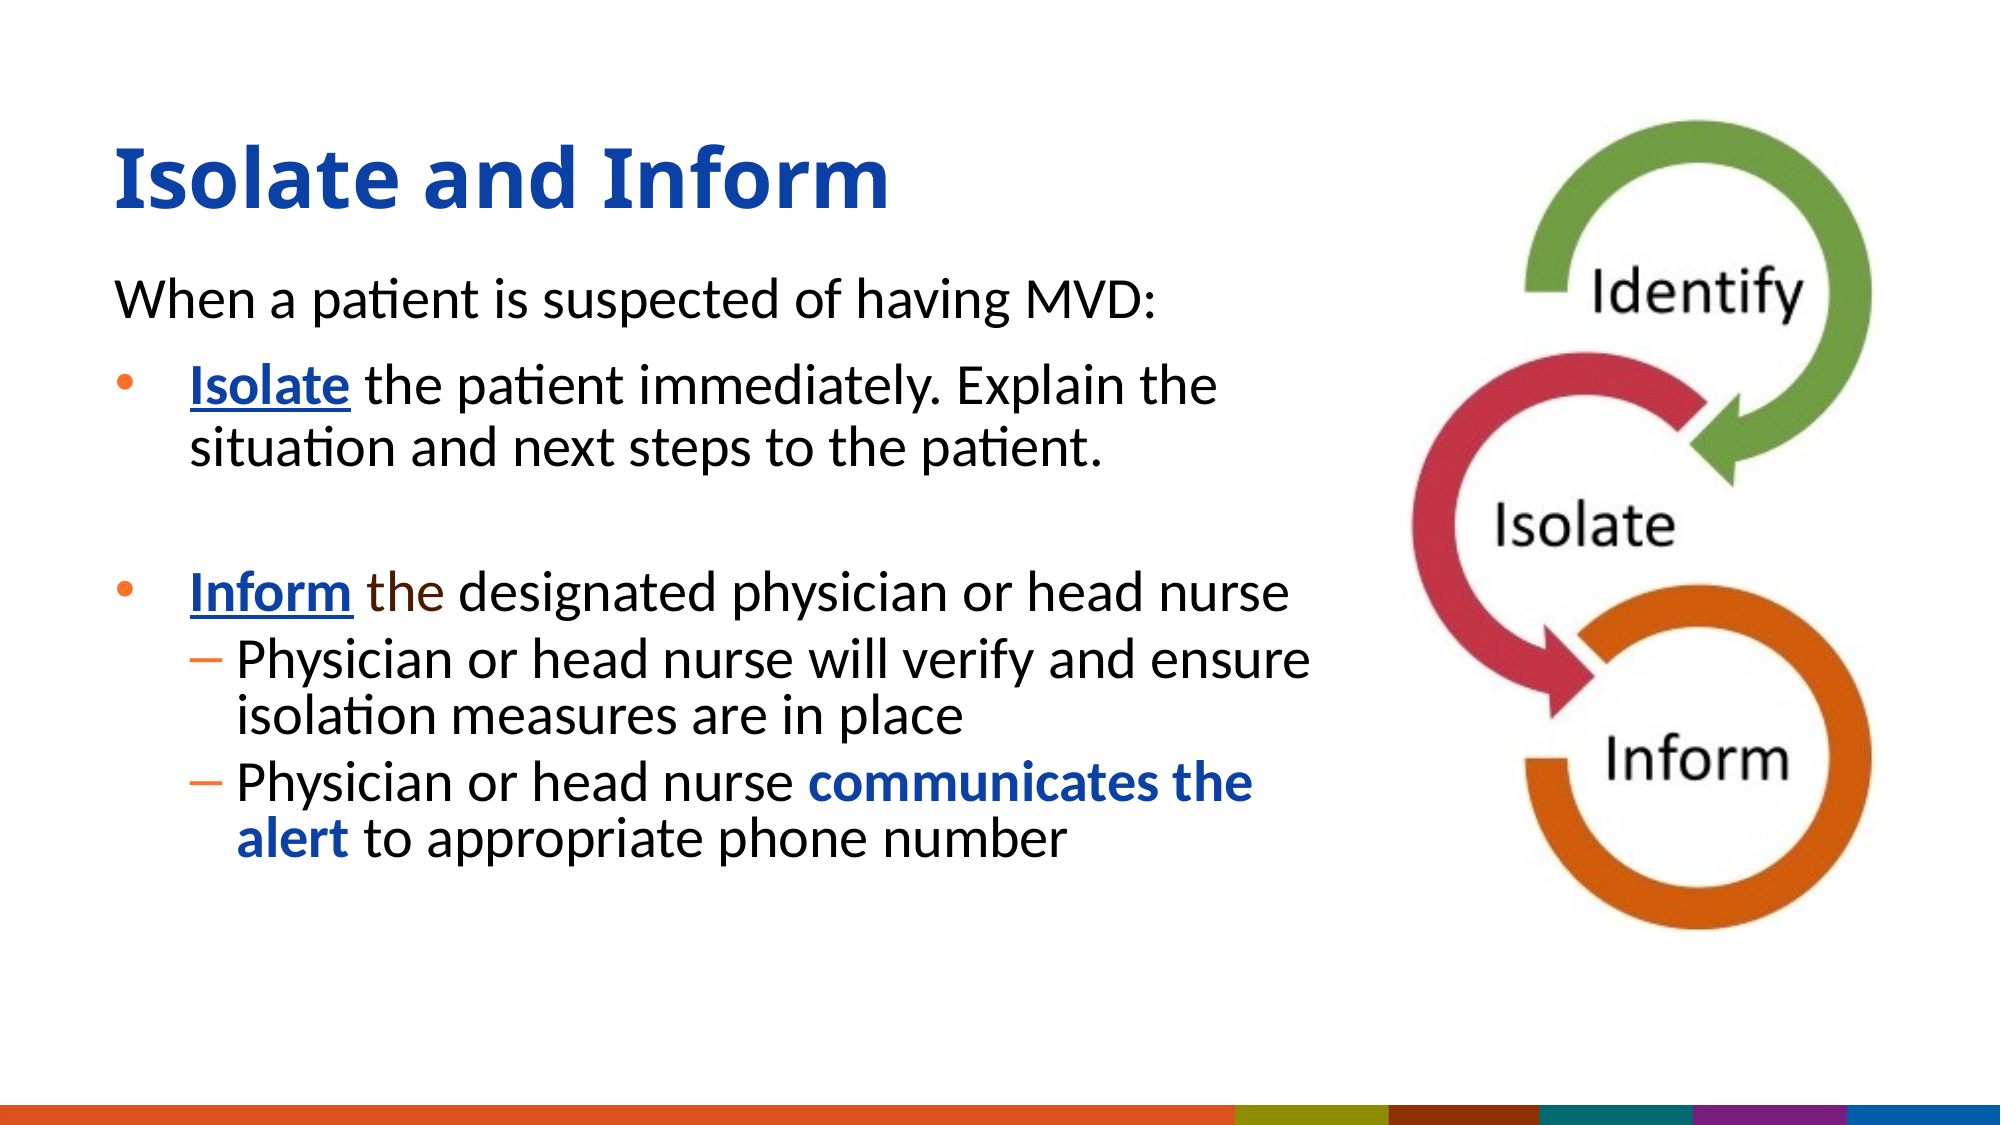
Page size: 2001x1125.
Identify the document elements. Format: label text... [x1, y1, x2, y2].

title Isolate and Inform [99, 45, 1900, 233]
list When a patient is suspected of having MVD: Isolate the patient immediately. Explain the situation and next steps to the patient. Inform the designated physician or head nurse Physician or head nurse will verify and ensure isolation measures are in place Physician or head nurse communicates the alert to appropriate phone number [99, 261, 1331, 947]
picture [1398, 116, 1883, 933]
picture [0, 1105, 2000, 1125]
